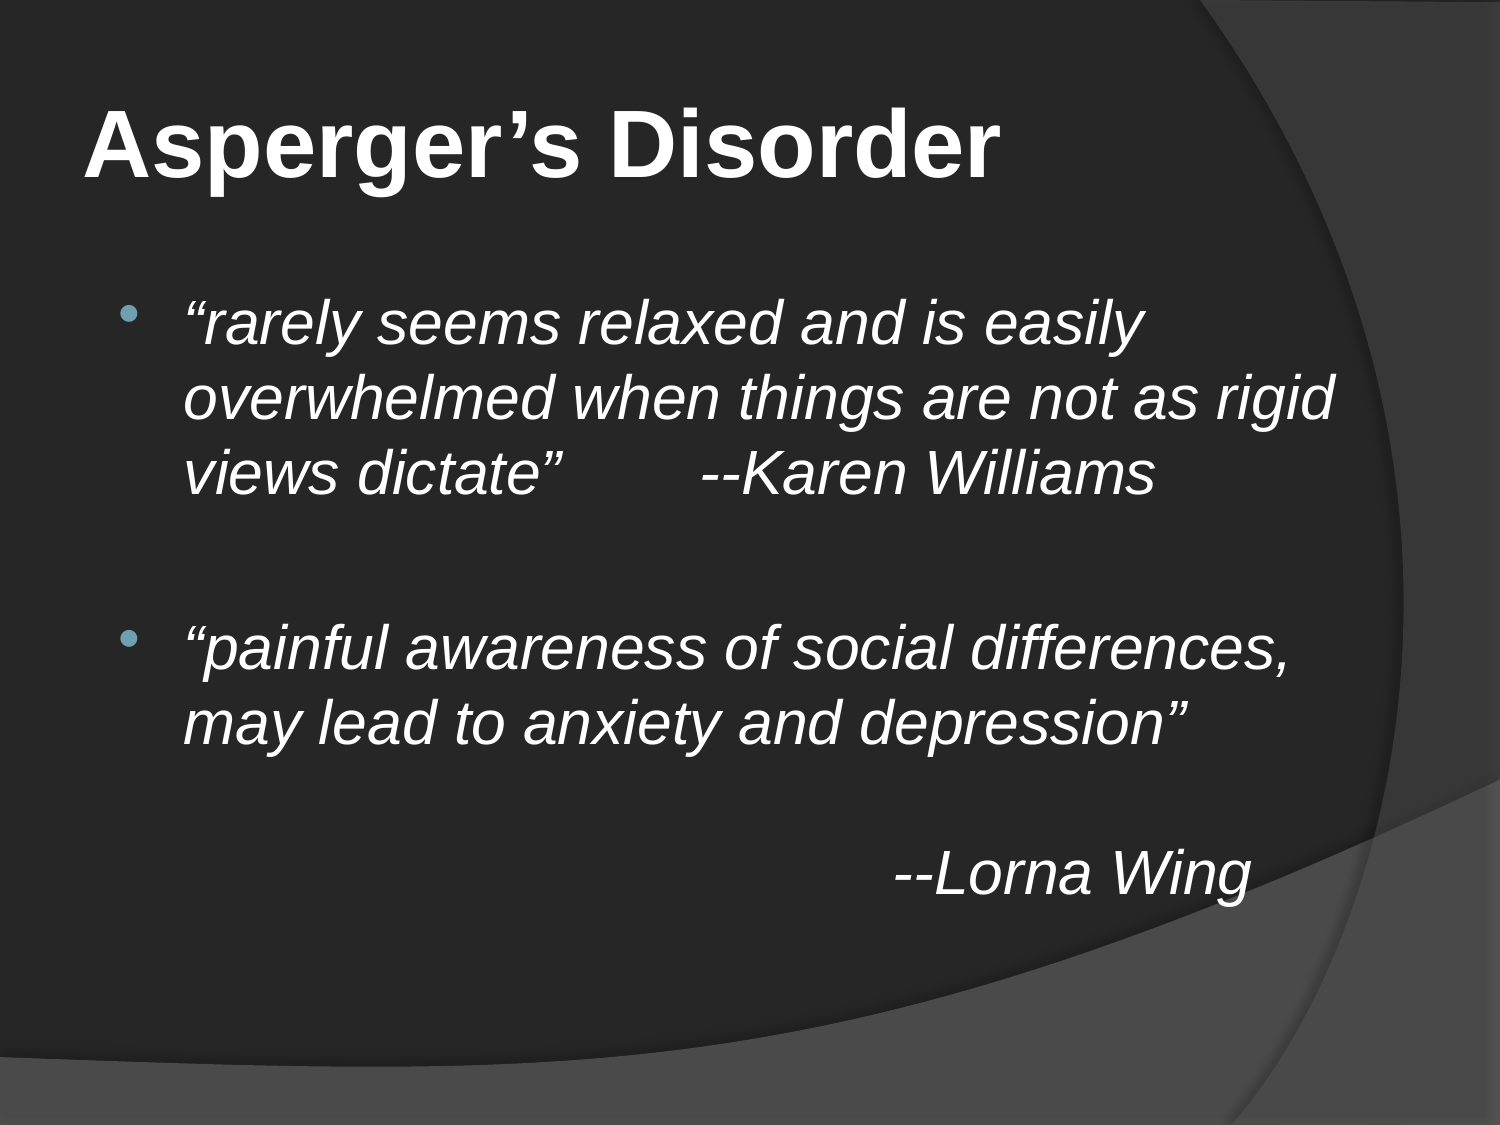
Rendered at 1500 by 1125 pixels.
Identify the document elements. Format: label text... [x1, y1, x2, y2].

title Asperger’s Disorder [75, 45, 1300, 233]
list “rarely seems relaxed and is easily overwhelmed when things are not as rigid views dictate” --Karen Williams “painful awareness of social differences, may lead to anxiety and depression” --Lorna Wing [99, 275, 1400, 950]
